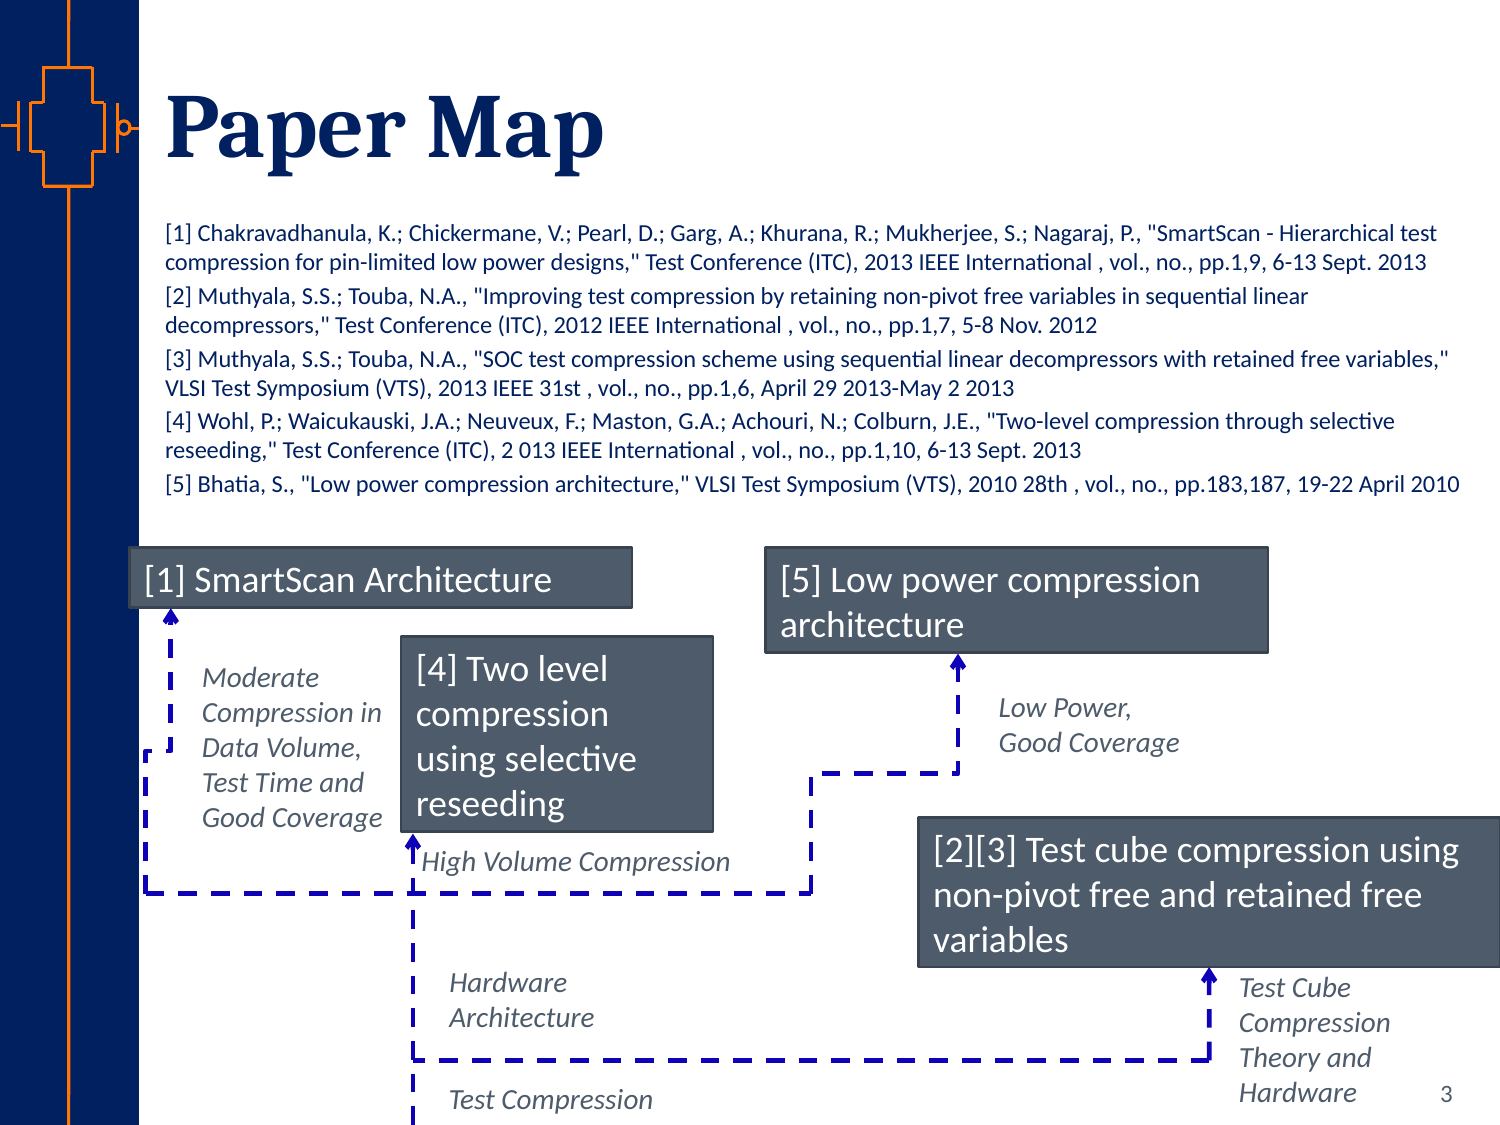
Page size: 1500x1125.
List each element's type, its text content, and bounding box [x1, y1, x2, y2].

text_box [5] Low power compression architecture [764, 546, 1269, 654]
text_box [15, 738, 302, 764]
text_box [1] SmartScan Architecture [128, 546, 633, 609]
text_box Low Power, Good Coverage [983, 680, 1196, 766]
title Paper Map [150, 26, 1338, 184]
text_box [4] Two level compression using selective reseeding [400, 635, 714, 833]
text_box High Volume Compression [414, 835, 775, 885]
text_box Test Compression [433, 1072, 682, 1123]
text_box [2][3] Test cube compression using non-pivot free and retained free variables [917, 816, 1500, 968]
text_box Hardware Architecture [434, 956, 683, 1041]
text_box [764, 699, 1005, 848]
text_box Moderate Compression in Data Volume, Test Time and Good Coverage [187, 651, 415, 841]
list [1] Chakravadhanula, K.; Chickermane, V.; Pearl, D.; Garg, A.; Khurana, R.; Mukherjee, S.; Nagaraj, P., "SmartScan - Hierarchical test compression for pin-limited low power designs," Test Conference (ITC), 2013 IEEE International , vol., no., pp.1,9, 6-13 Sept. 2013 [2] Muthyala, S.S.; Touba, N.A., "Improving test compression by retaining non-pivot free variables in sequential linear decompressors," Test Conference (ITC), 2012 IEEE International , vol., no., pp.1,7, 5-8 Nov. 2012 [3] Muthyala, S.S.; Touba, N.A., "SOC test compression scheme using sequential linear decompressors with retained free variables," VLSI Test Symposium (VTS), 2013 IEEE 31st , vol., no., pp.1,6, April 29 2013-May 2 2013 [4] Wohl, P.; Waicukauski, J.A.; Neuveux, F.; Maston, G.A.; Achouri, N.; Colburn, J.E., "Two-level compression through selective reseeding," Test Conference (ITC), 2 013 IEEE International , vol., no., pp.1,10, 6-13 Sept. 2013 [5] Bhatia, S., "Low power compression architecture," VLSI Test Symposium (VTS), 2010 28th , vol., no., pp.183,187, 19-22 April 2010 [150, 209, 1488, 541]
slide_number 3 [1425, 1062, 1488, 1123]
text_box Test Cube Compression Theory and Hardware [1224, 961, 1473, 1116]
